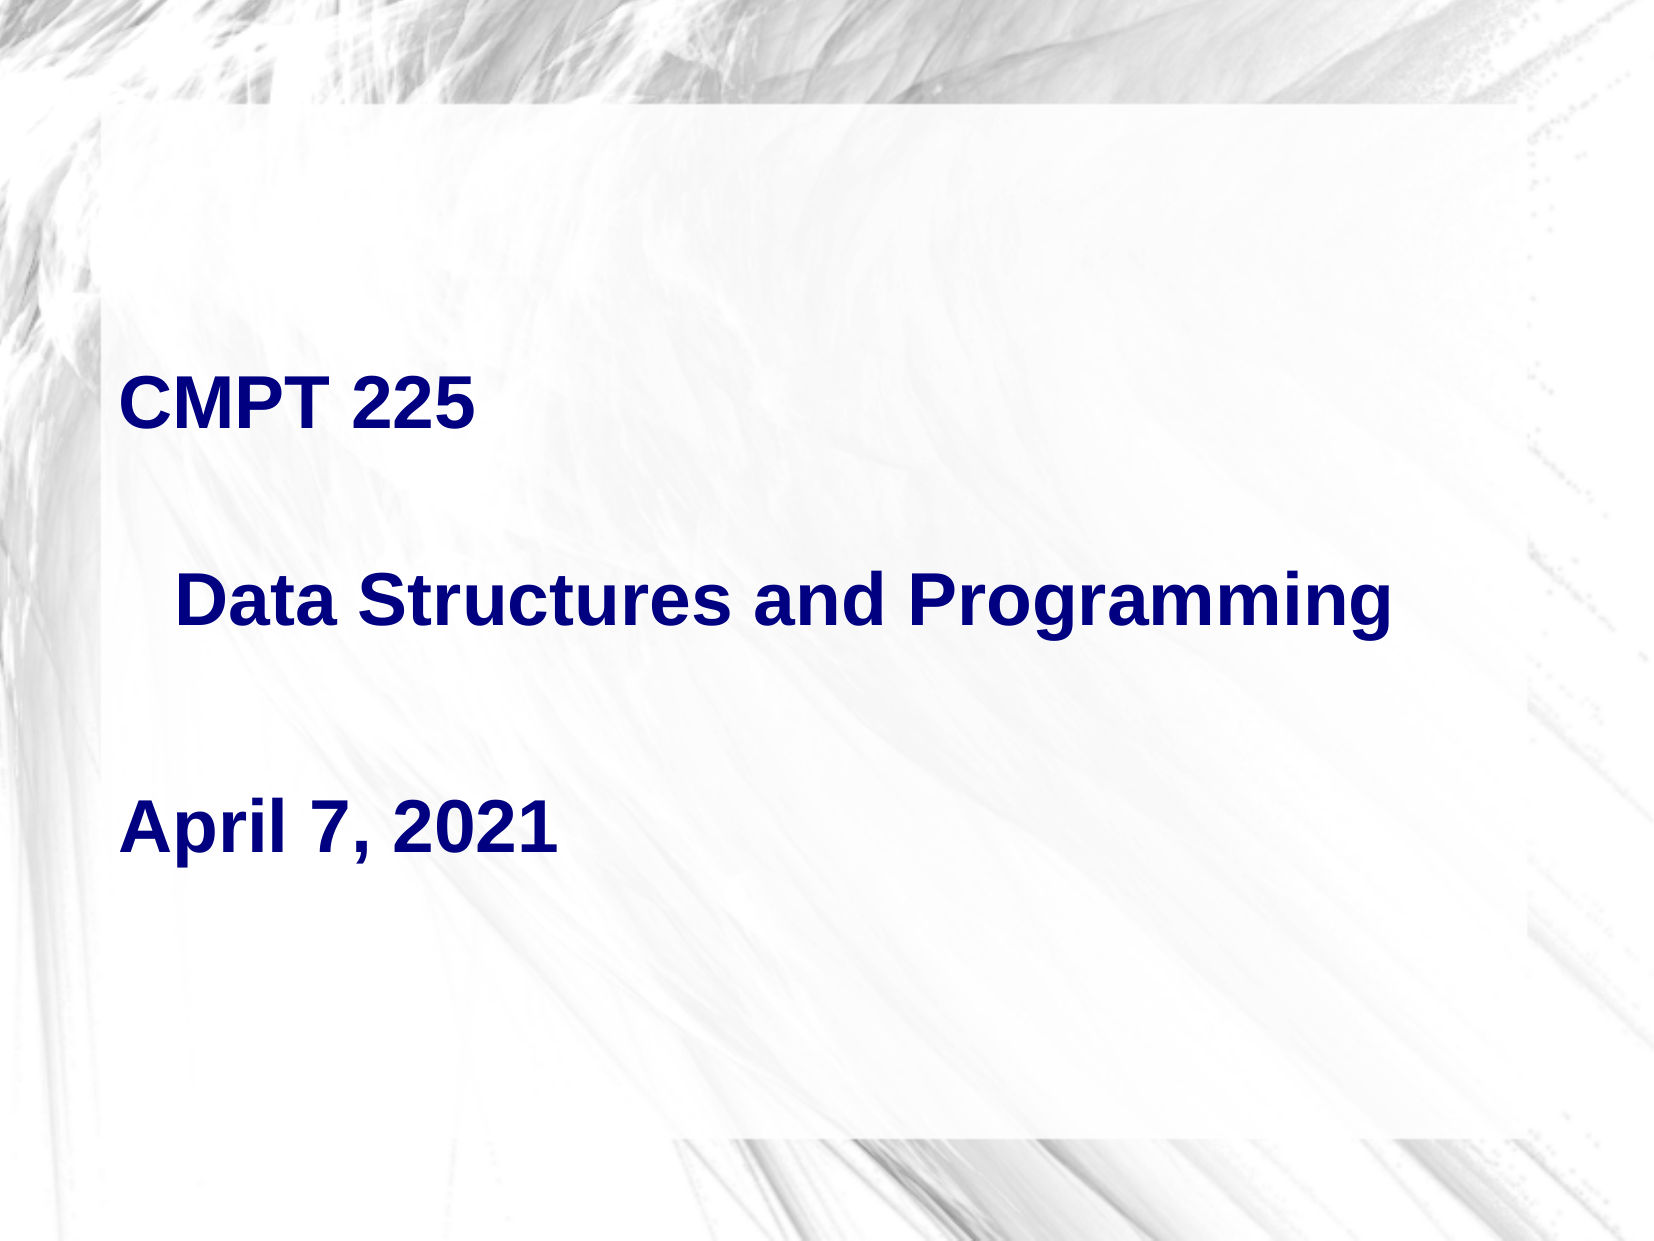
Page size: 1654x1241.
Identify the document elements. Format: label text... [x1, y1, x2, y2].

list CMPT 225 Data Structures and Programming April 7, 2021 [118, 236, 1571, 1171]
picture [0, 0, 1654, 1241]
